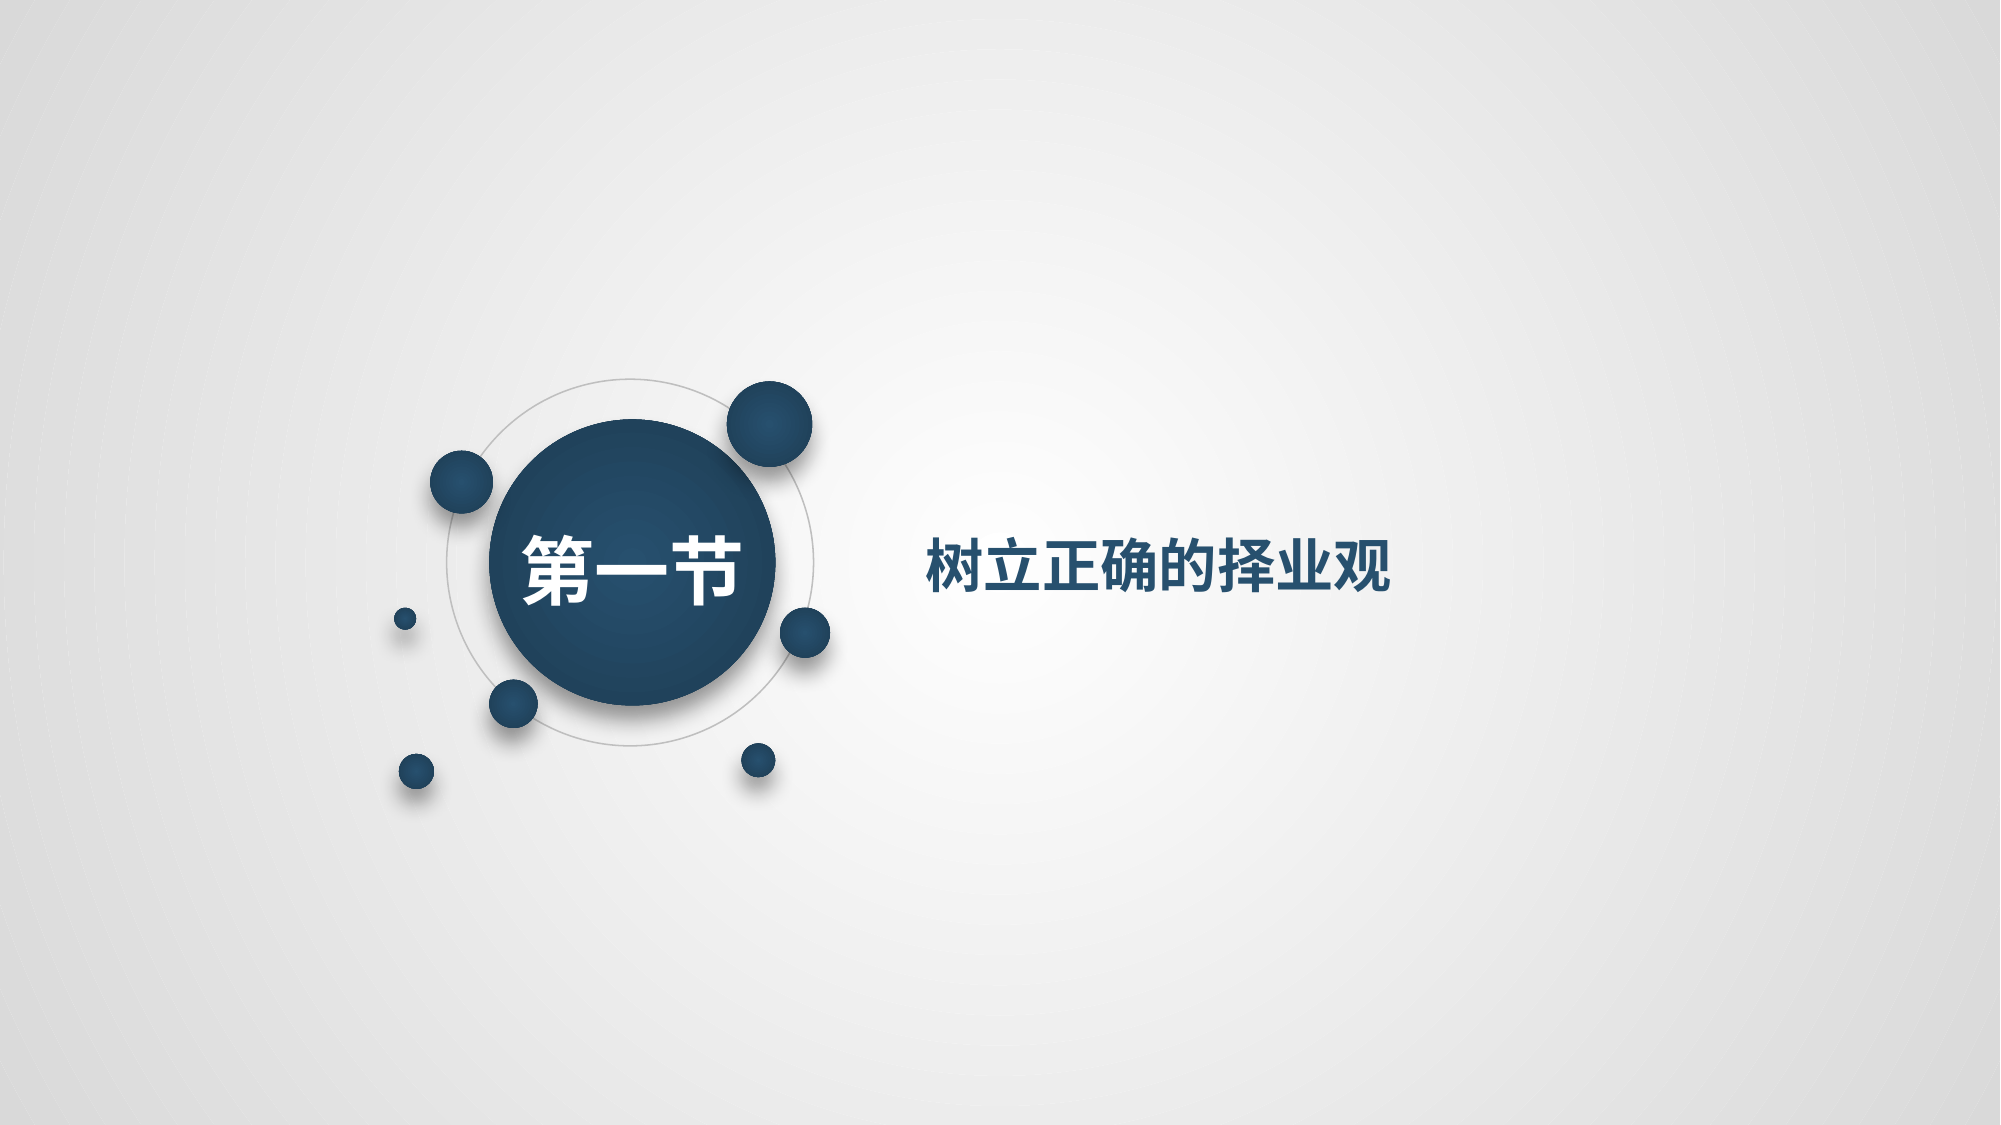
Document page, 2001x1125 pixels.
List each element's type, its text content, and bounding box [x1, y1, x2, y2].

text_box [770, 488, 815, 610]
text_box [488, 418, 777, 707]
text_box [779, 606, 832, 659]
text_box [445, 541, 507, 687]
text_box [393, 606, 418, 631]
text_box [551, 666, 777, 747]
text_box [725, 380, 814, 468]
text_box [397, 752, 436, 790]
text_box [429, 449, 495, 515]
text_box 第一节 [504, 516, 760, 622]
text_box [488, 678, 539, 729]
text_box 树立正确的择业观 [911, 521, 1407, 607]
text_box [740, 742, 777, 779]
text_box [480, 378, 725, 480]
